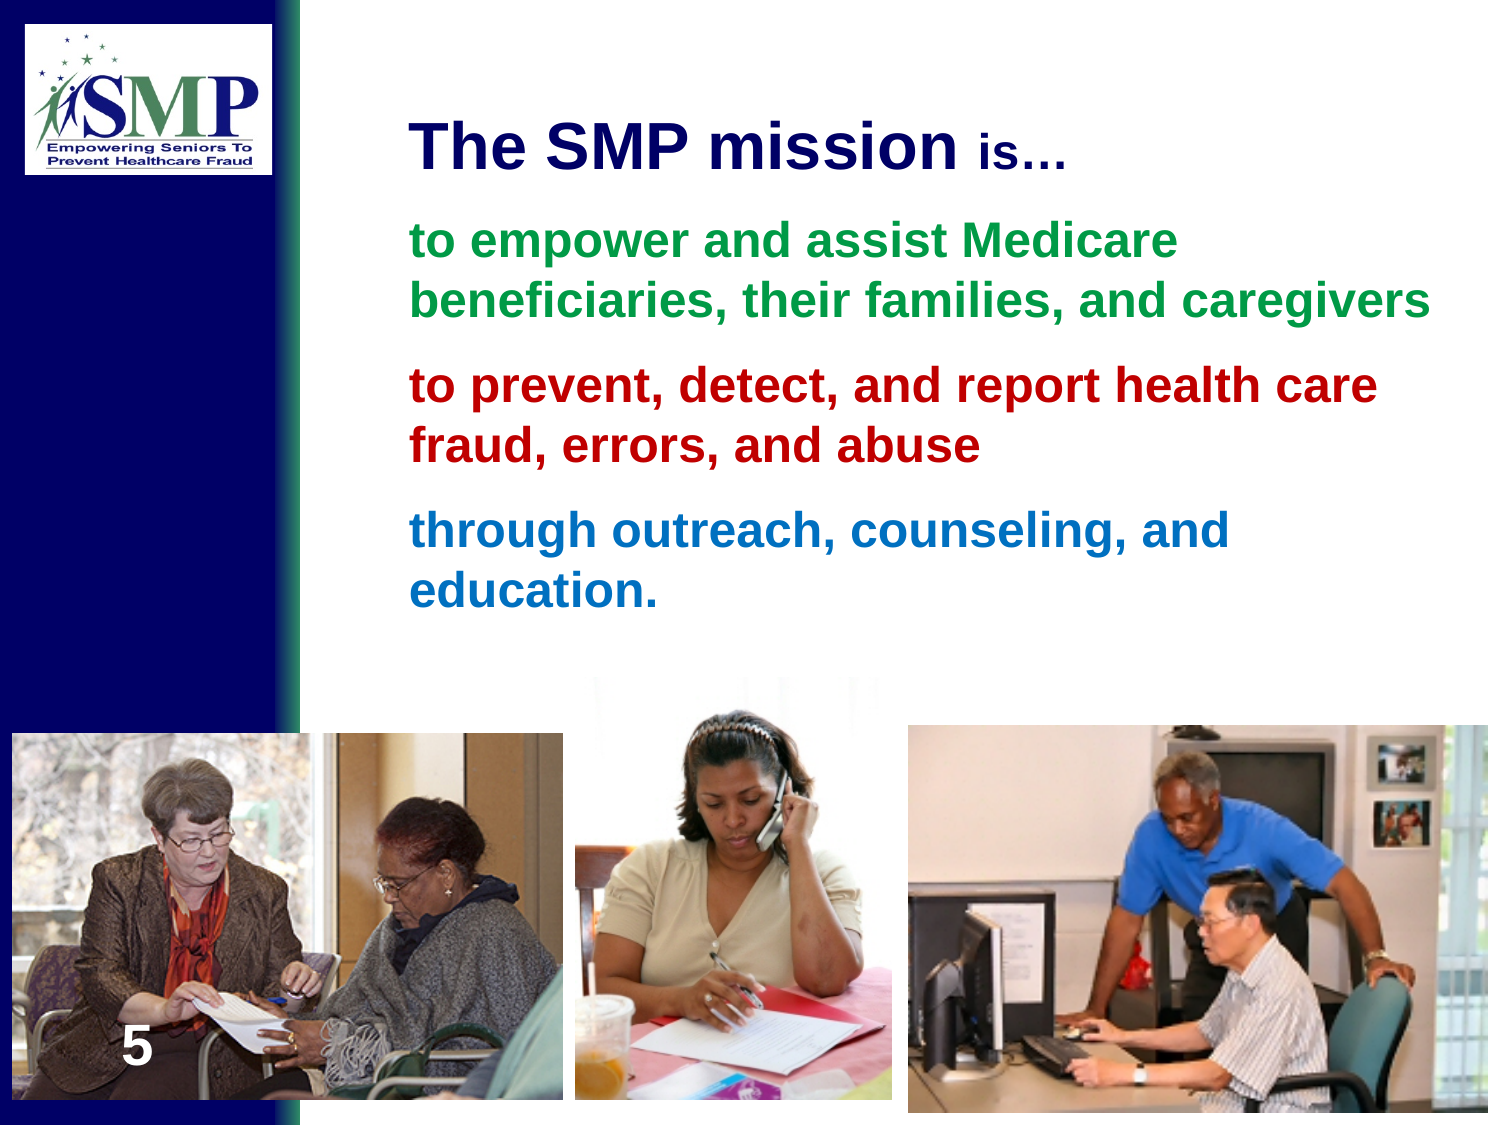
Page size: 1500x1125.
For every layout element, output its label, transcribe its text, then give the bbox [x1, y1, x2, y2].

picture [24, 24, 273, 175]
picture [574, 676, 892, 1101]
picture [12, 733, 563, 1101]
slide_number 5 [0, 999, 7, 1076]
picture [908, 724, 1488, 1113]
list The SMP mission is… to empower and assist Medicare beneficiaries, their families, and caregivers to prevent, detect, and report health care fraud, errors, and abuse through outreach, counseling, and education. [337, 62, 1463, 663]
